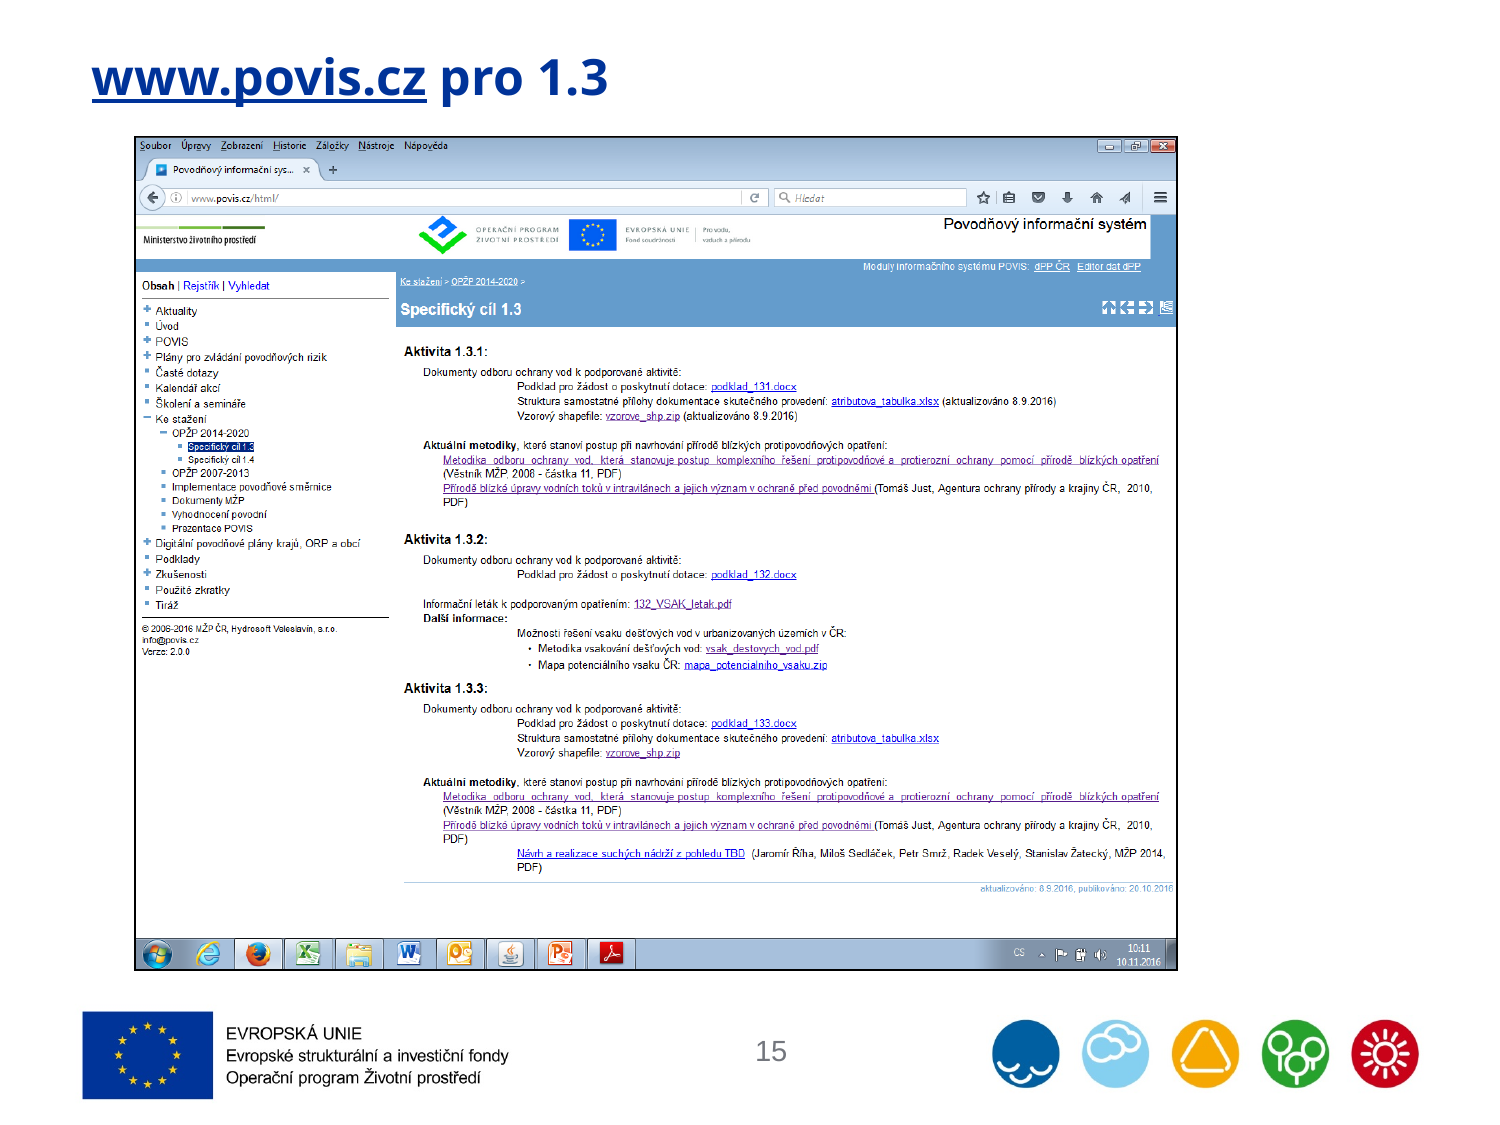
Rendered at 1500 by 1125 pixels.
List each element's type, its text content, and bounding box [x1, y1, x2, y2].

picture [53, 999, 561, 1112]
title www.povis.cz pro 1.3 [76, 45, 1436, 114]
picture [135, 136, 1177, 970]
slide_number 15 [596, 1024, 947, 1103]
picture [986, 1015, 1424, 1094]
